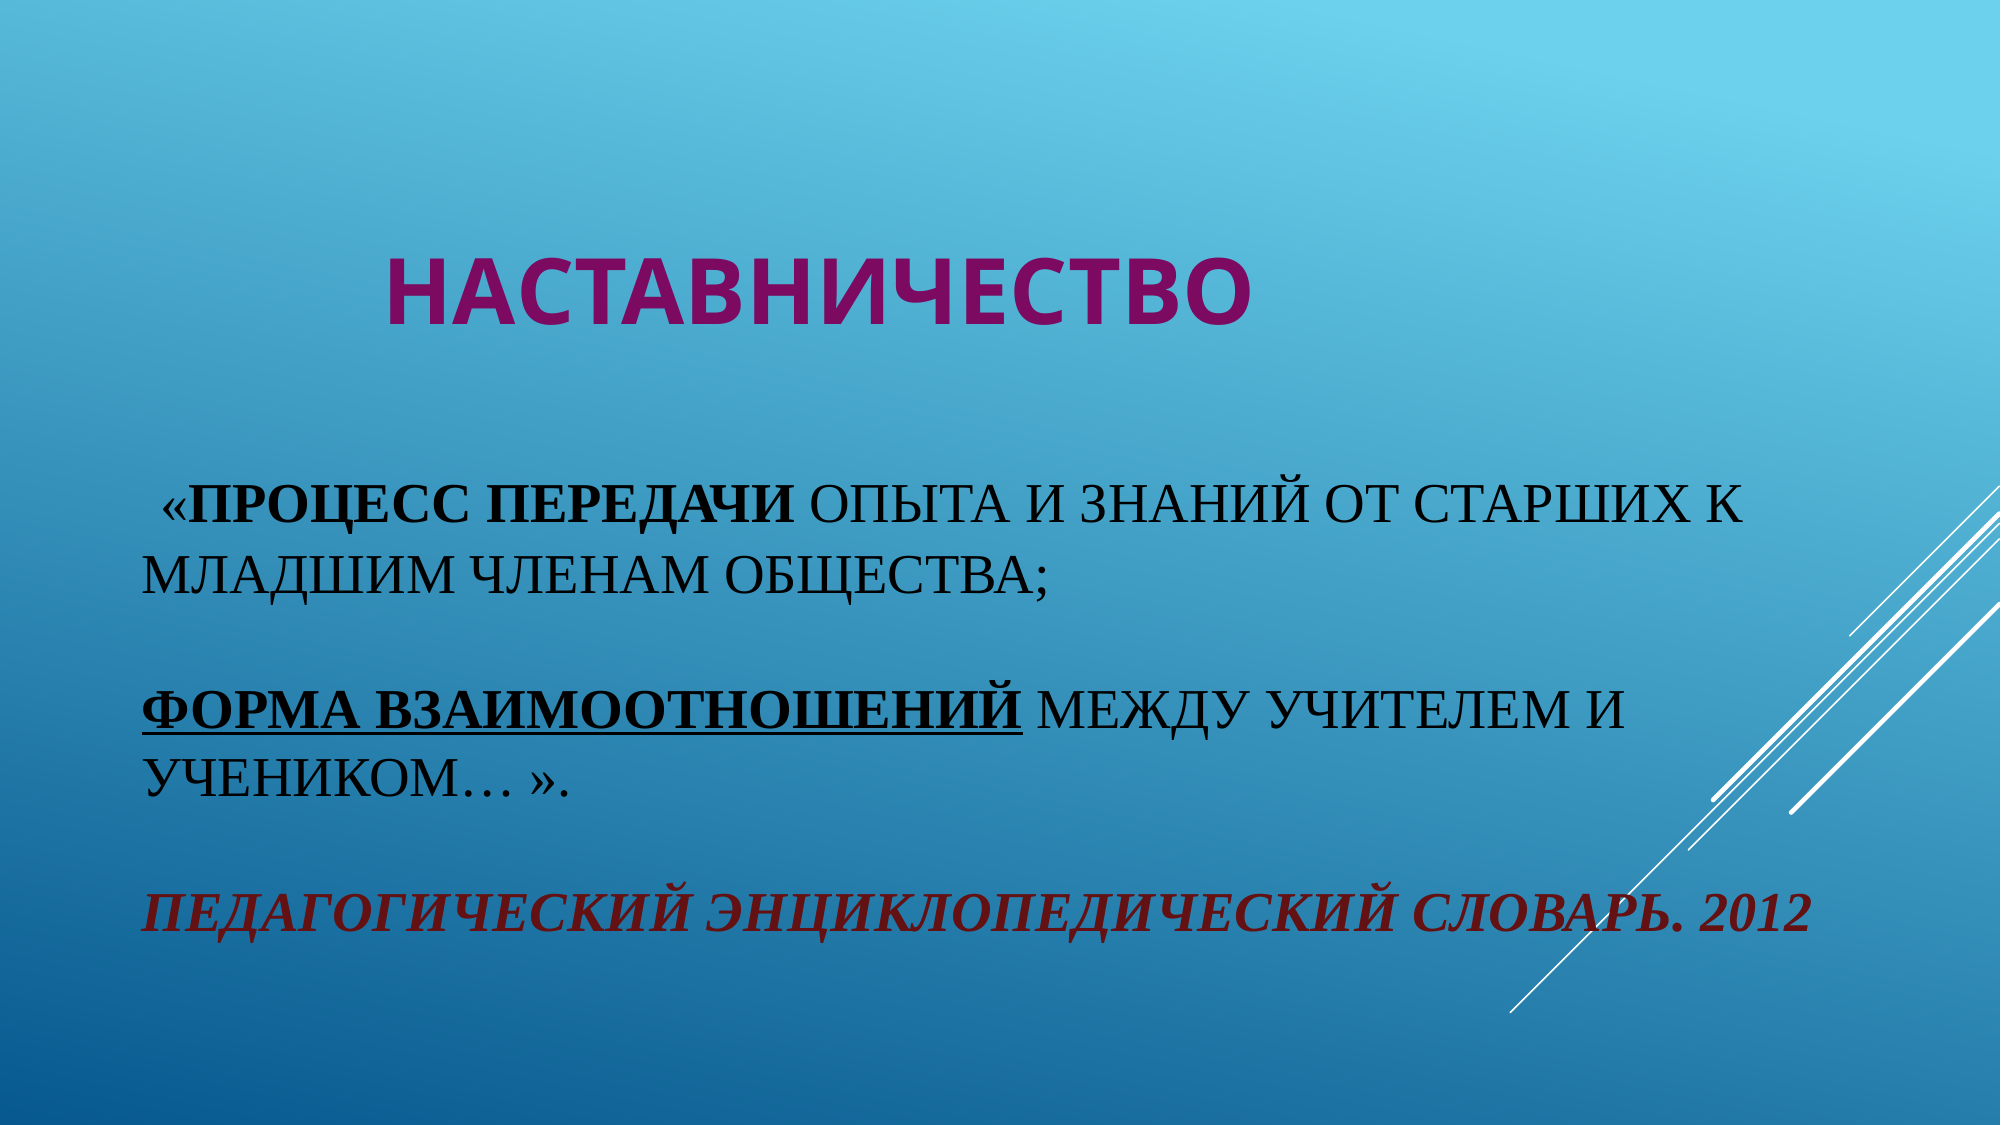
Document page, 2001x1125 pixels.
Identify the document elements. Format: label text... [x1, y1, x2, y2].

title «Процесс передачи опыта и знаний от старших к младшим членам общества; форма взаимоотношений между учителем и учеником… ». Педагогический энциклопедический словарь. 2012 [126, 354, 1966, 1125]
list НАСТАВНИЧЕСТВО [112, 112, 1528, 464]
